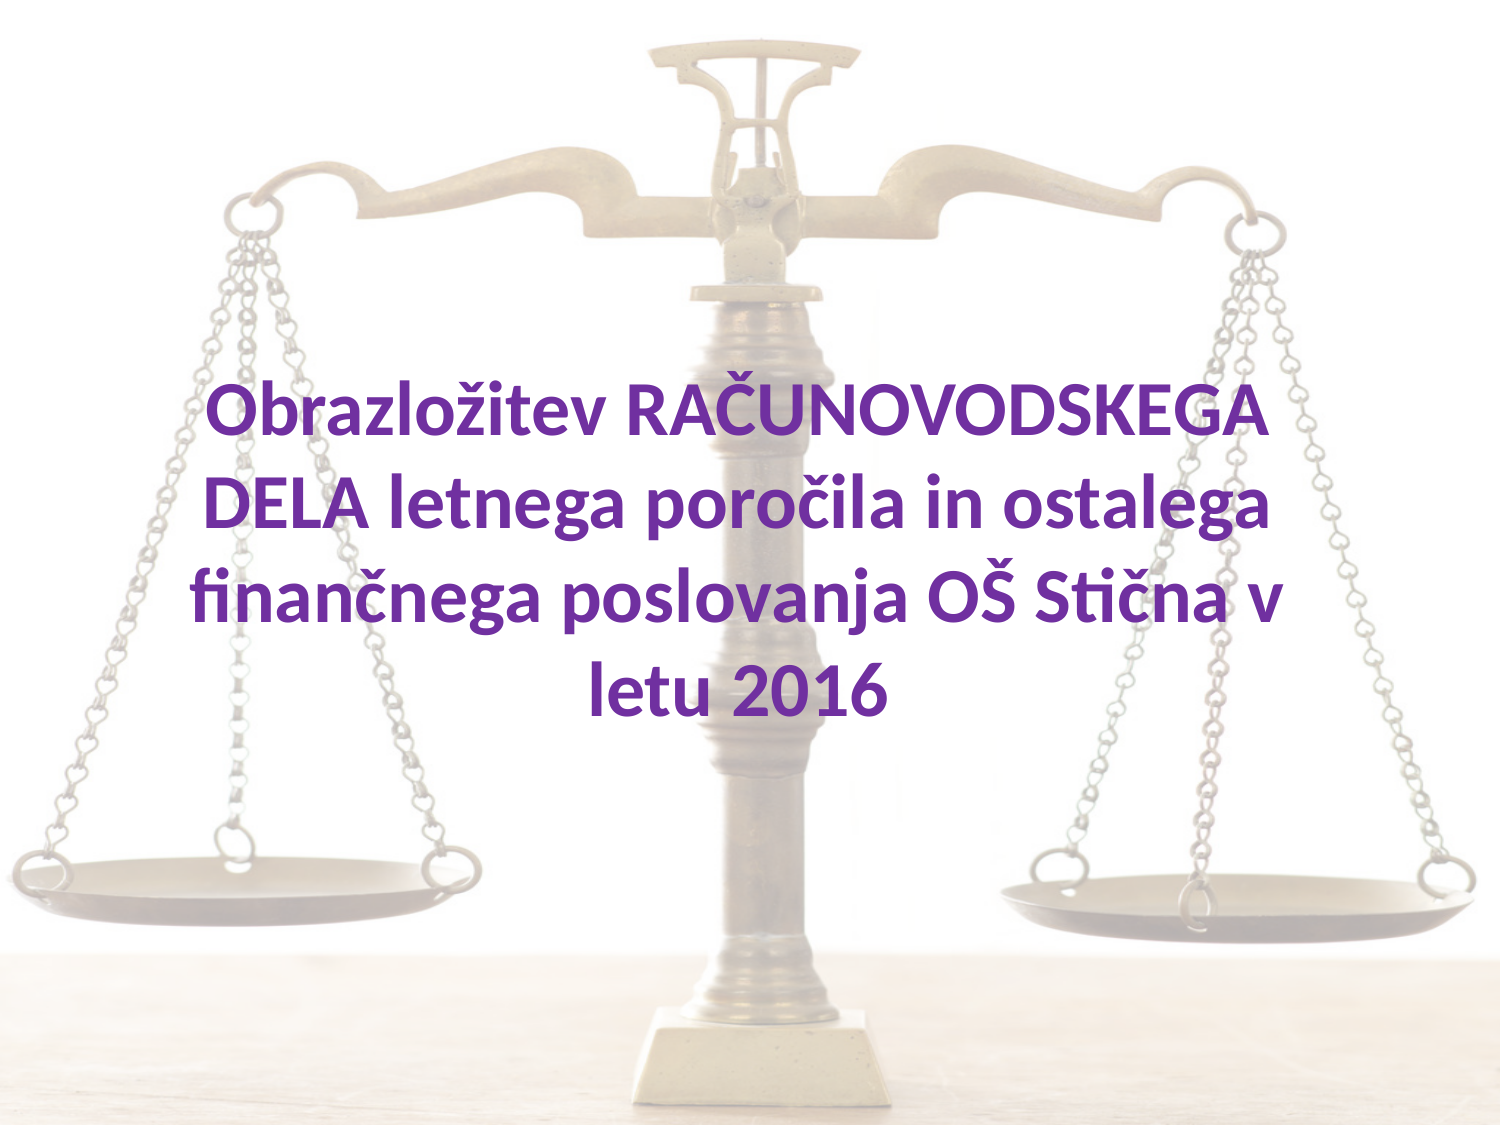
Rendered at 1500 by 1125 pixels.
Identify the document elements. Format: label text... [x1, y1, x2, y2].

title Obrazložitev RAČUNOVODSKEGA DELA letnega poročila in ostalega finančnega poslovanja OŠ Stična v letu 2016 [112, 349, 1365, 740]
